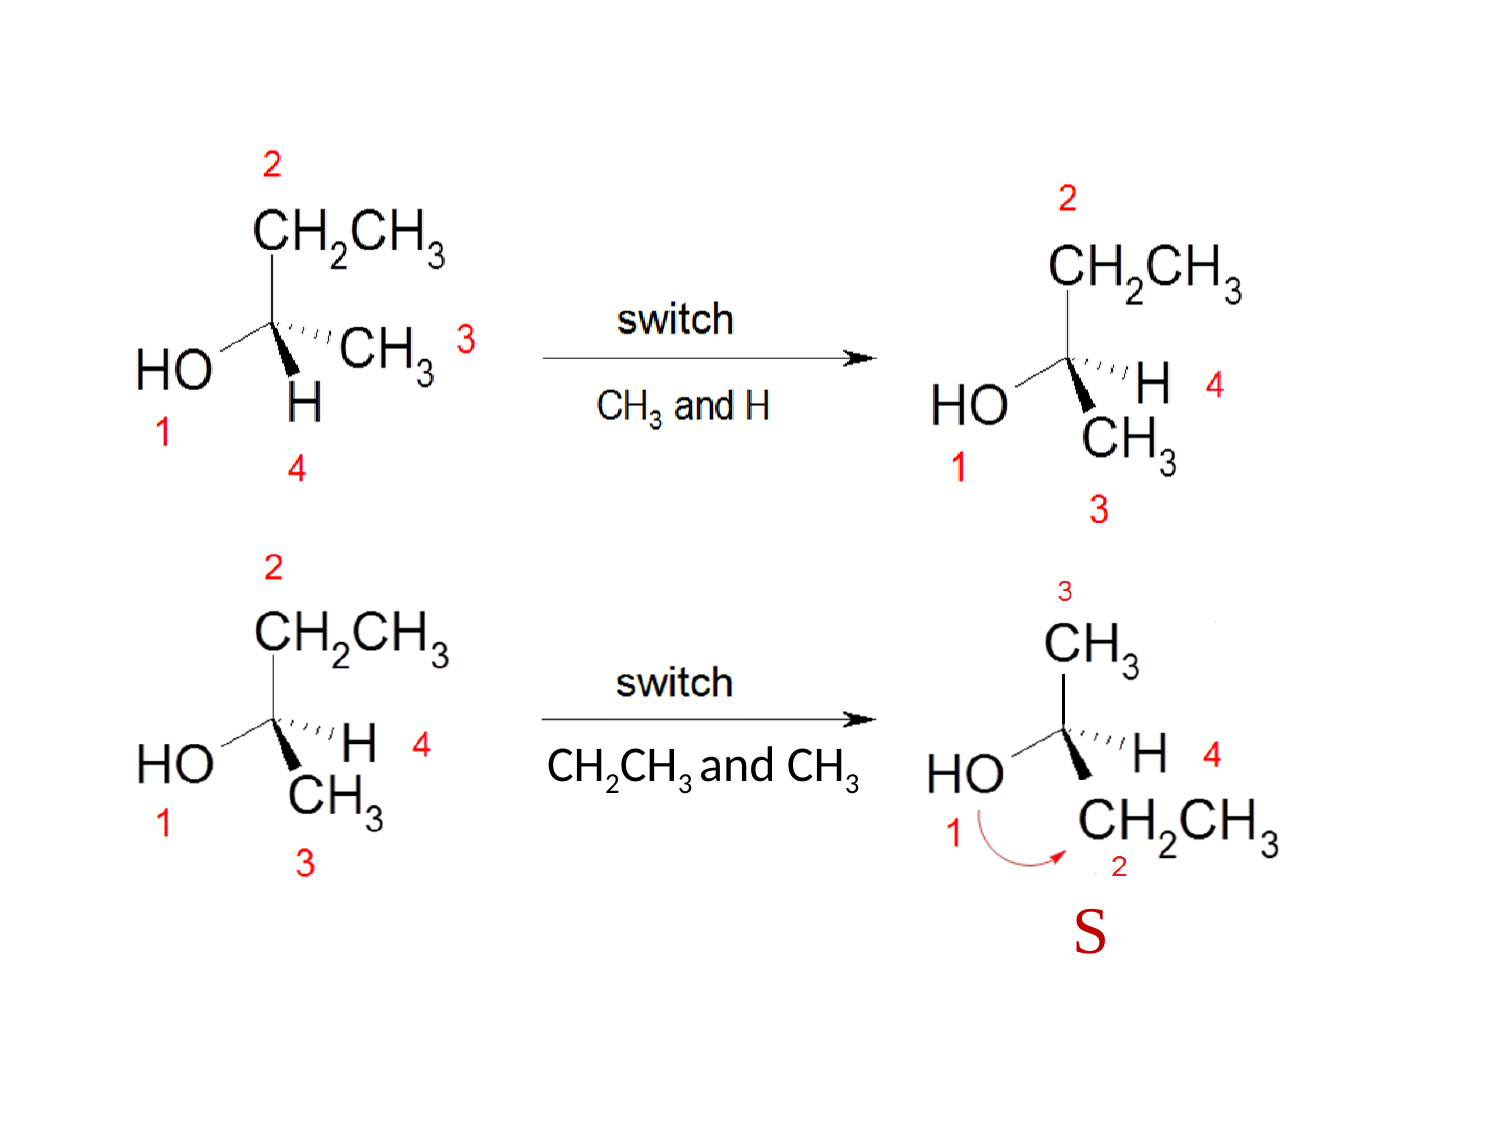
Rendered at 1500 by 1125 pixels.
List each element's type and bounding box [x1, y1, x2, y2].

text_box [106, 141, 1388, 976]
